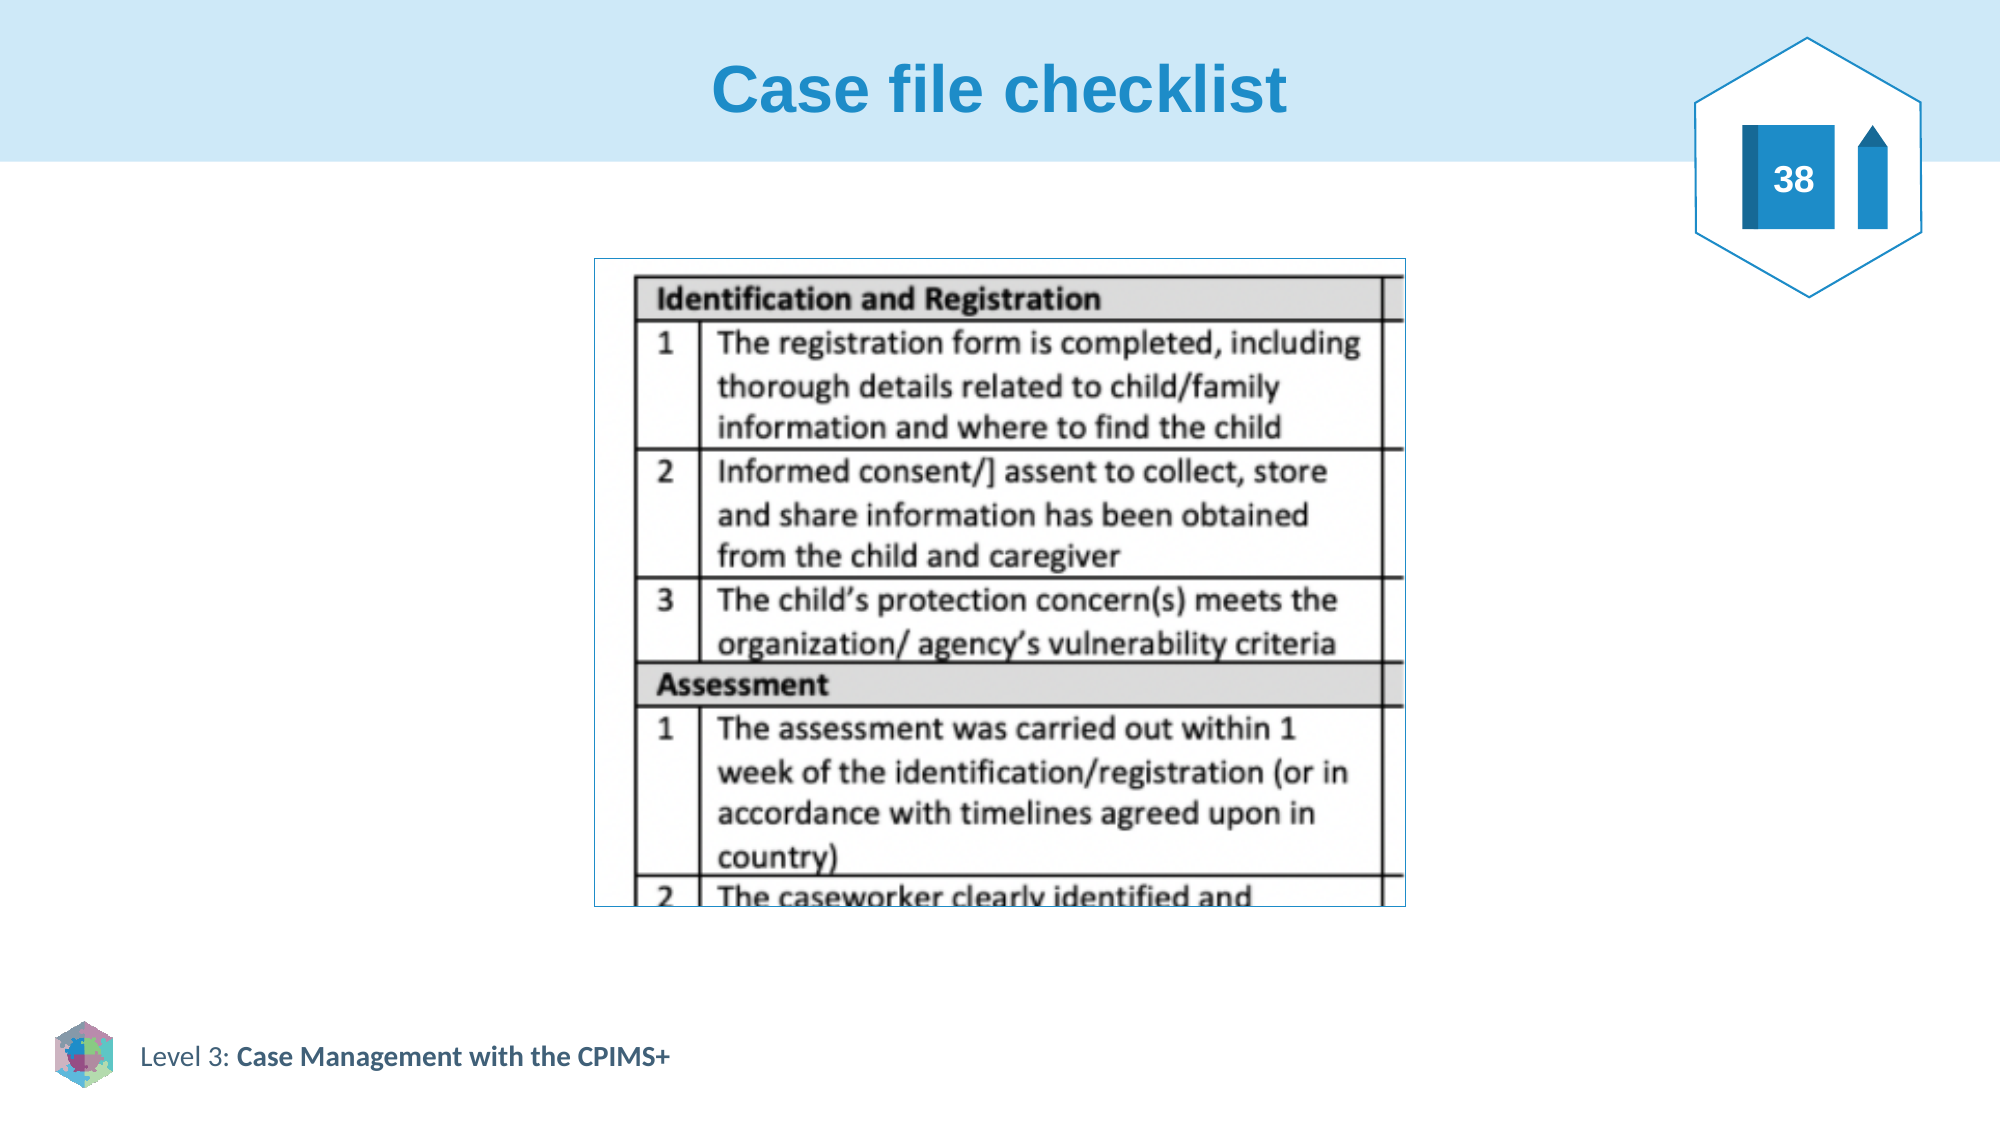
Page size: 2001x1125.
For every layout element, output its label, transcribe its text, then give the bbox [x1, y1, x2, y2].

picture [594, 258, 1406, 907]
picture [55, 1021, 113, 1088]
title Case file checklist [137, 19, 1863, 163]
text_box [1677, 55, 1939, 280]
